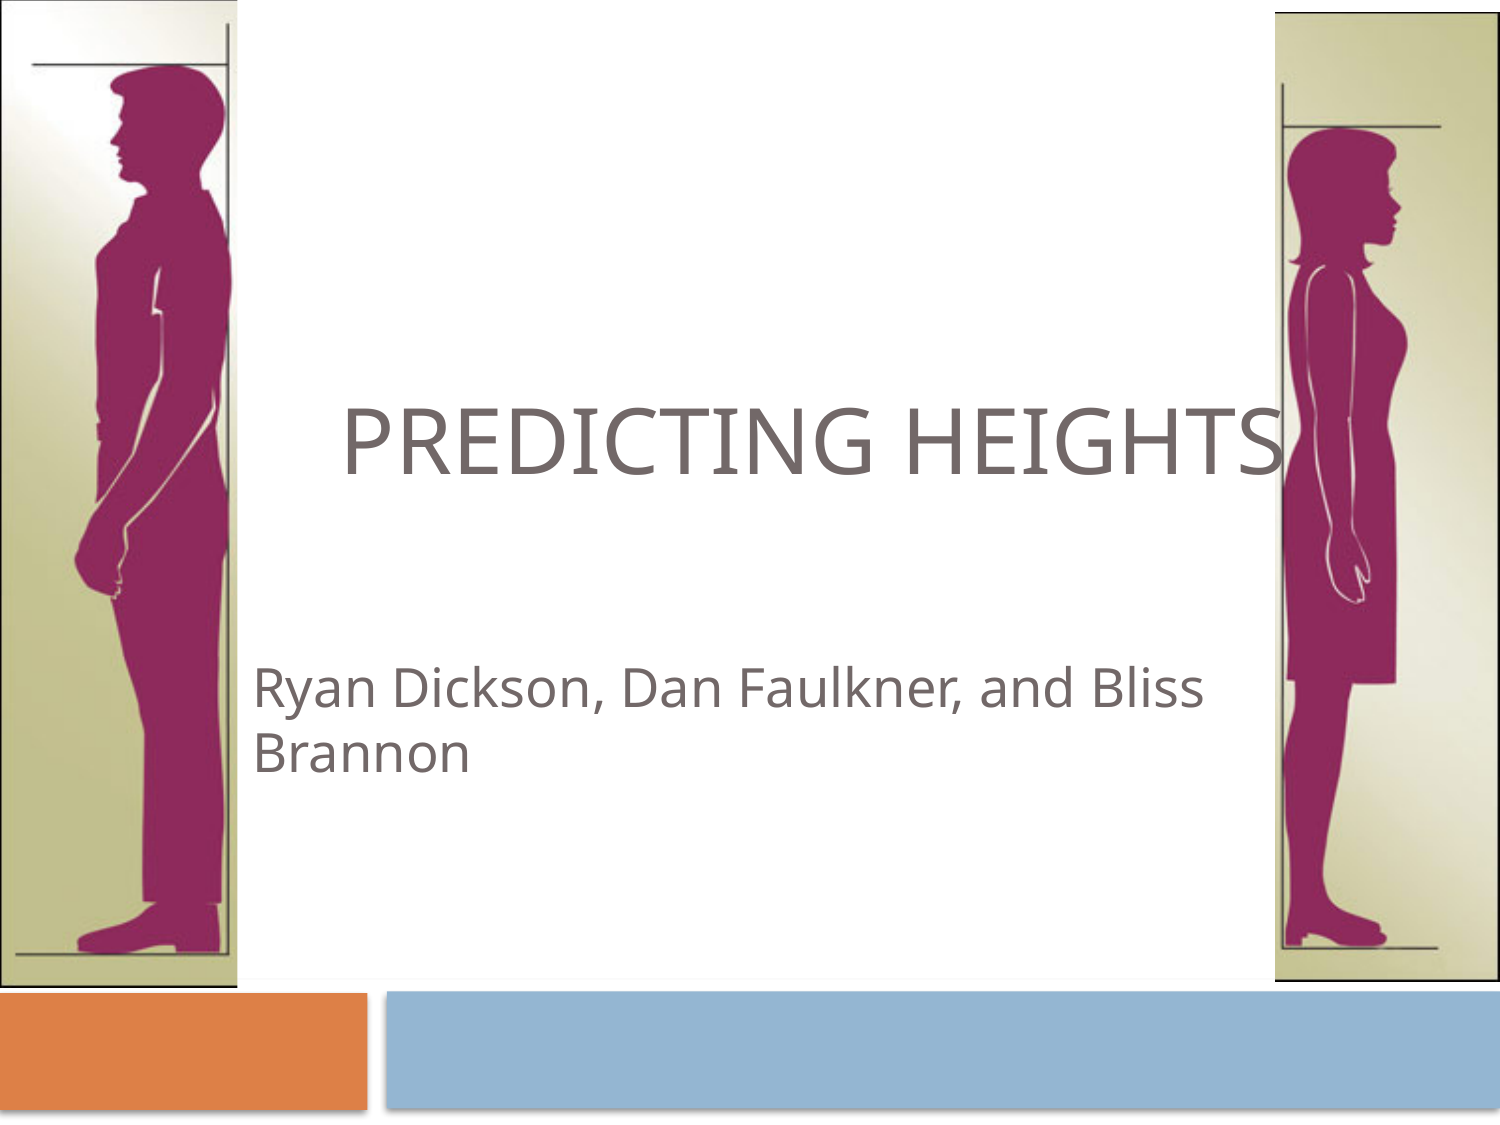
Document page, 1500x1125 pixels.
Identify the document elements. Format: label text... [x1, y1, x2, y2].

picture [0, 0, 238, 988]
subtitle Ryan Dickson, Dan Faulkner, and Bliss Brannon [243, 537, 1263, 900]
title Predicting Heights [324, 200, 1268, 500]
picture [1274, 12, 1500, 983]
